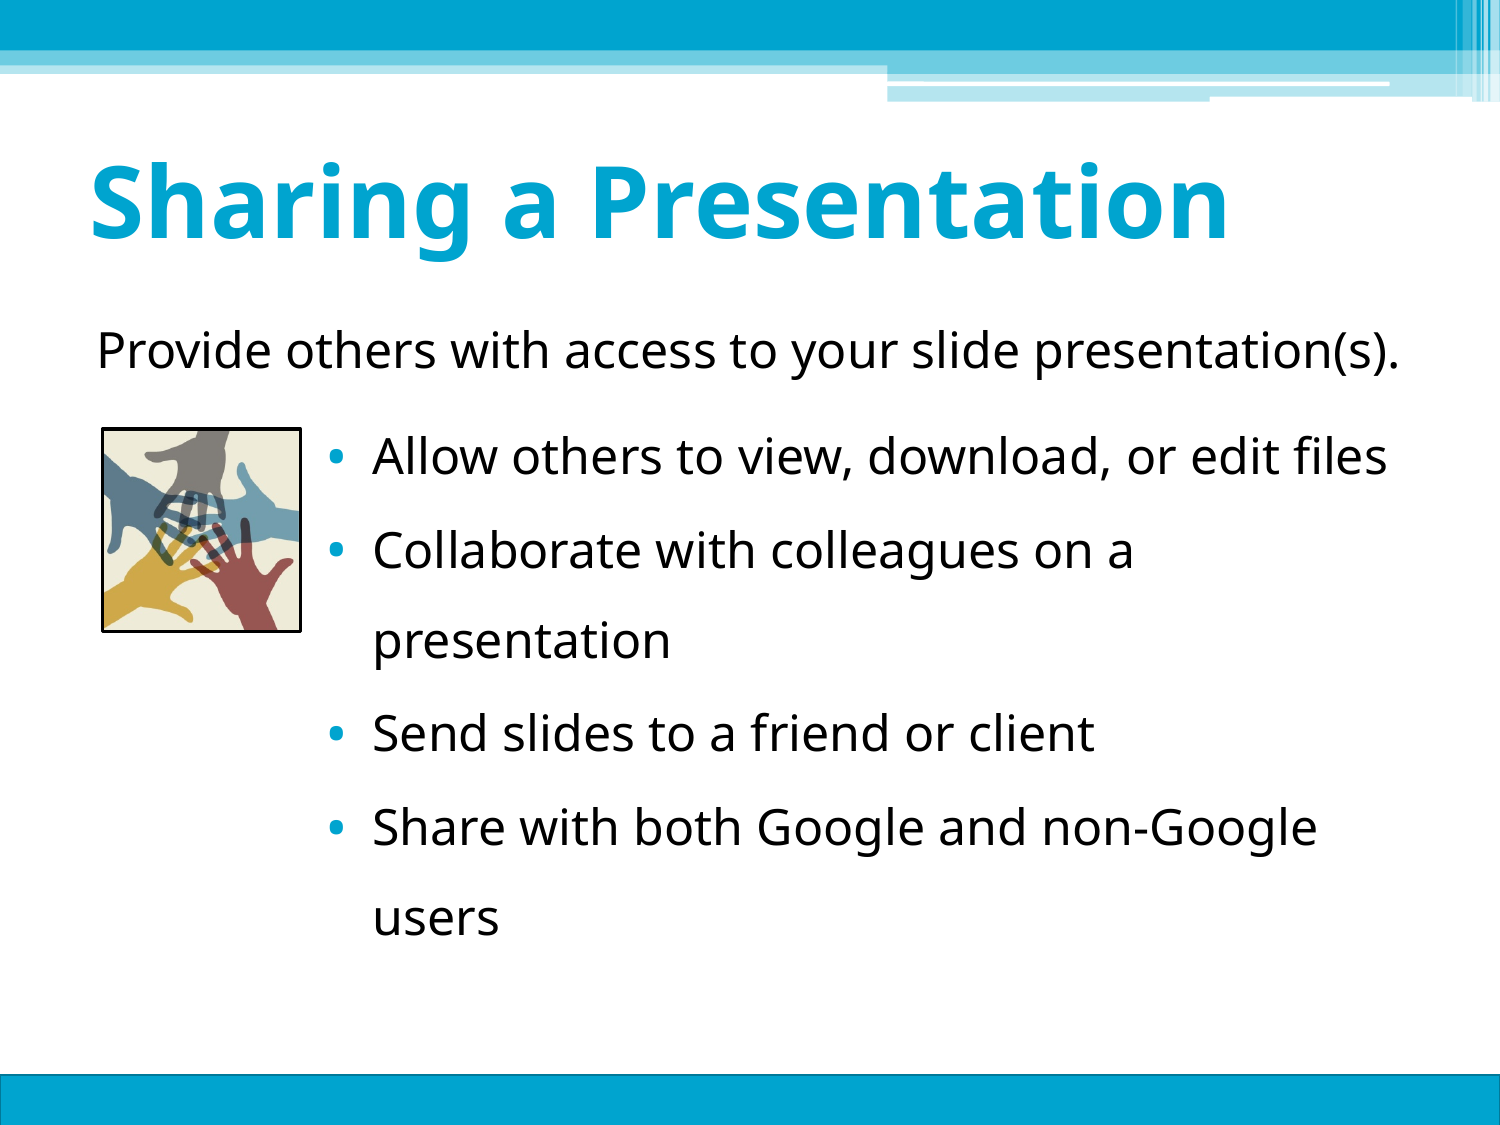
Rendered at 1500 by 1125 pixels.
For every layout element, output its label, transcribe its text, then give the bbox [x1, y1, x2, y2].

title Sharing a Presentation [75, 112, 1463, 285]
text_box [0, 1074, 1500, 1125]
list Provide others with access to your slide presentation(s). [81, 310, 1425, 475]
text_box Allow others to view, download, or edit files Collaborate with colleagues on a presentation Send slides to a friend or client Share with both Google and non-Google users [312, 387, 1450, 1064]
picture [103, 430, 299, 631]
